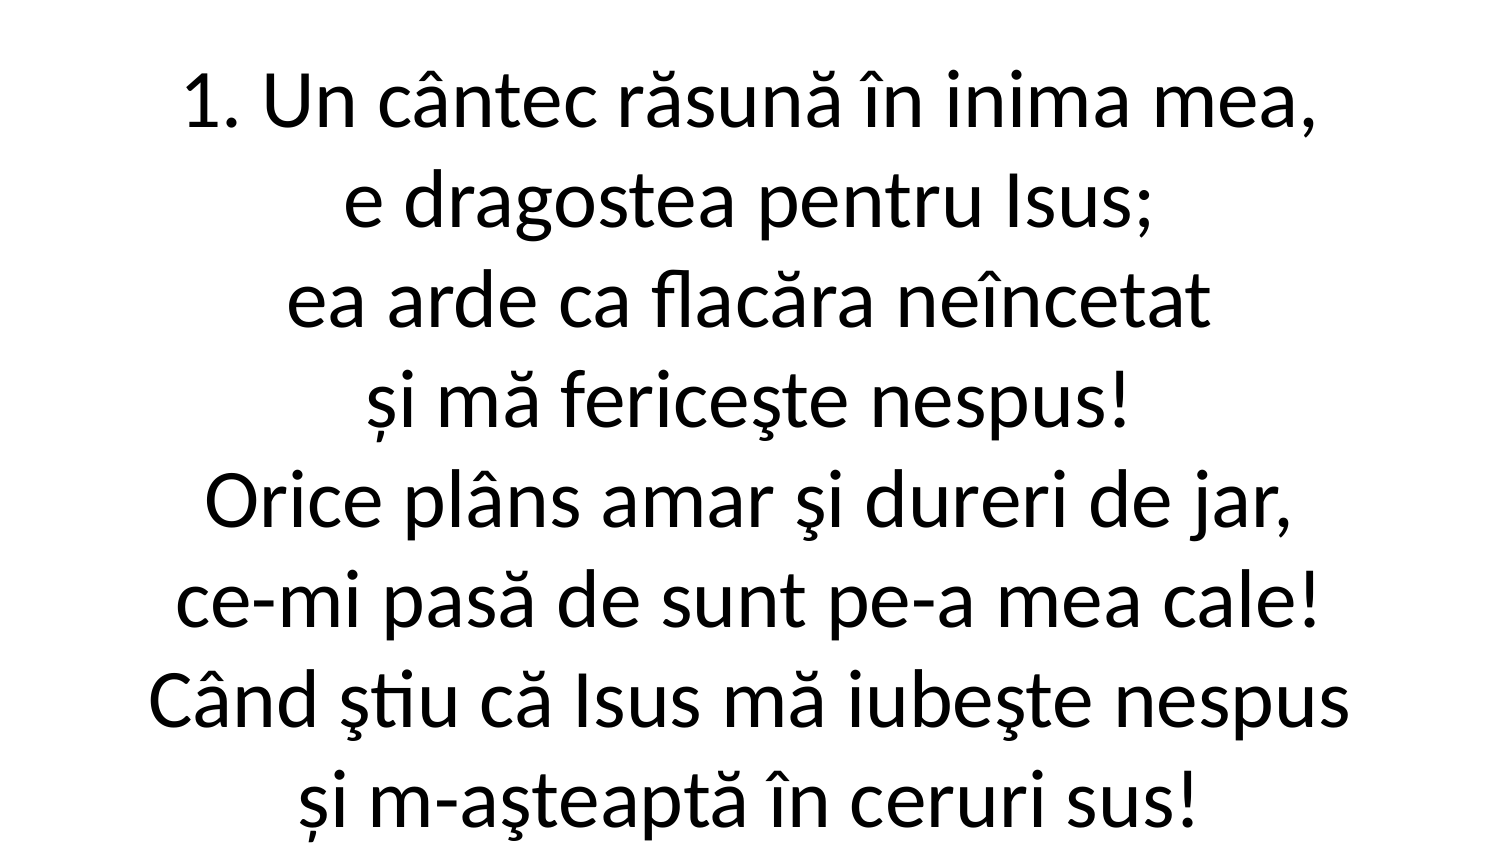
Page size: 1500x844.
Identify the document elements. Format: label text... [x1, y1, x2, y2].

text_box 1. Un cântec răsună în inima mea, e dragostea pentru Isus; ea arde ca flacăra neîncetat și mă fericeşte nespus! Orice plâns amar şi dureri de jar, ce-mi pasă de sunt pe-a mea cale! Când ştiu că Isus mă iubeşte nespus și m-aşteaptă în ceruri sus! [133, 0, 1367, 844]
